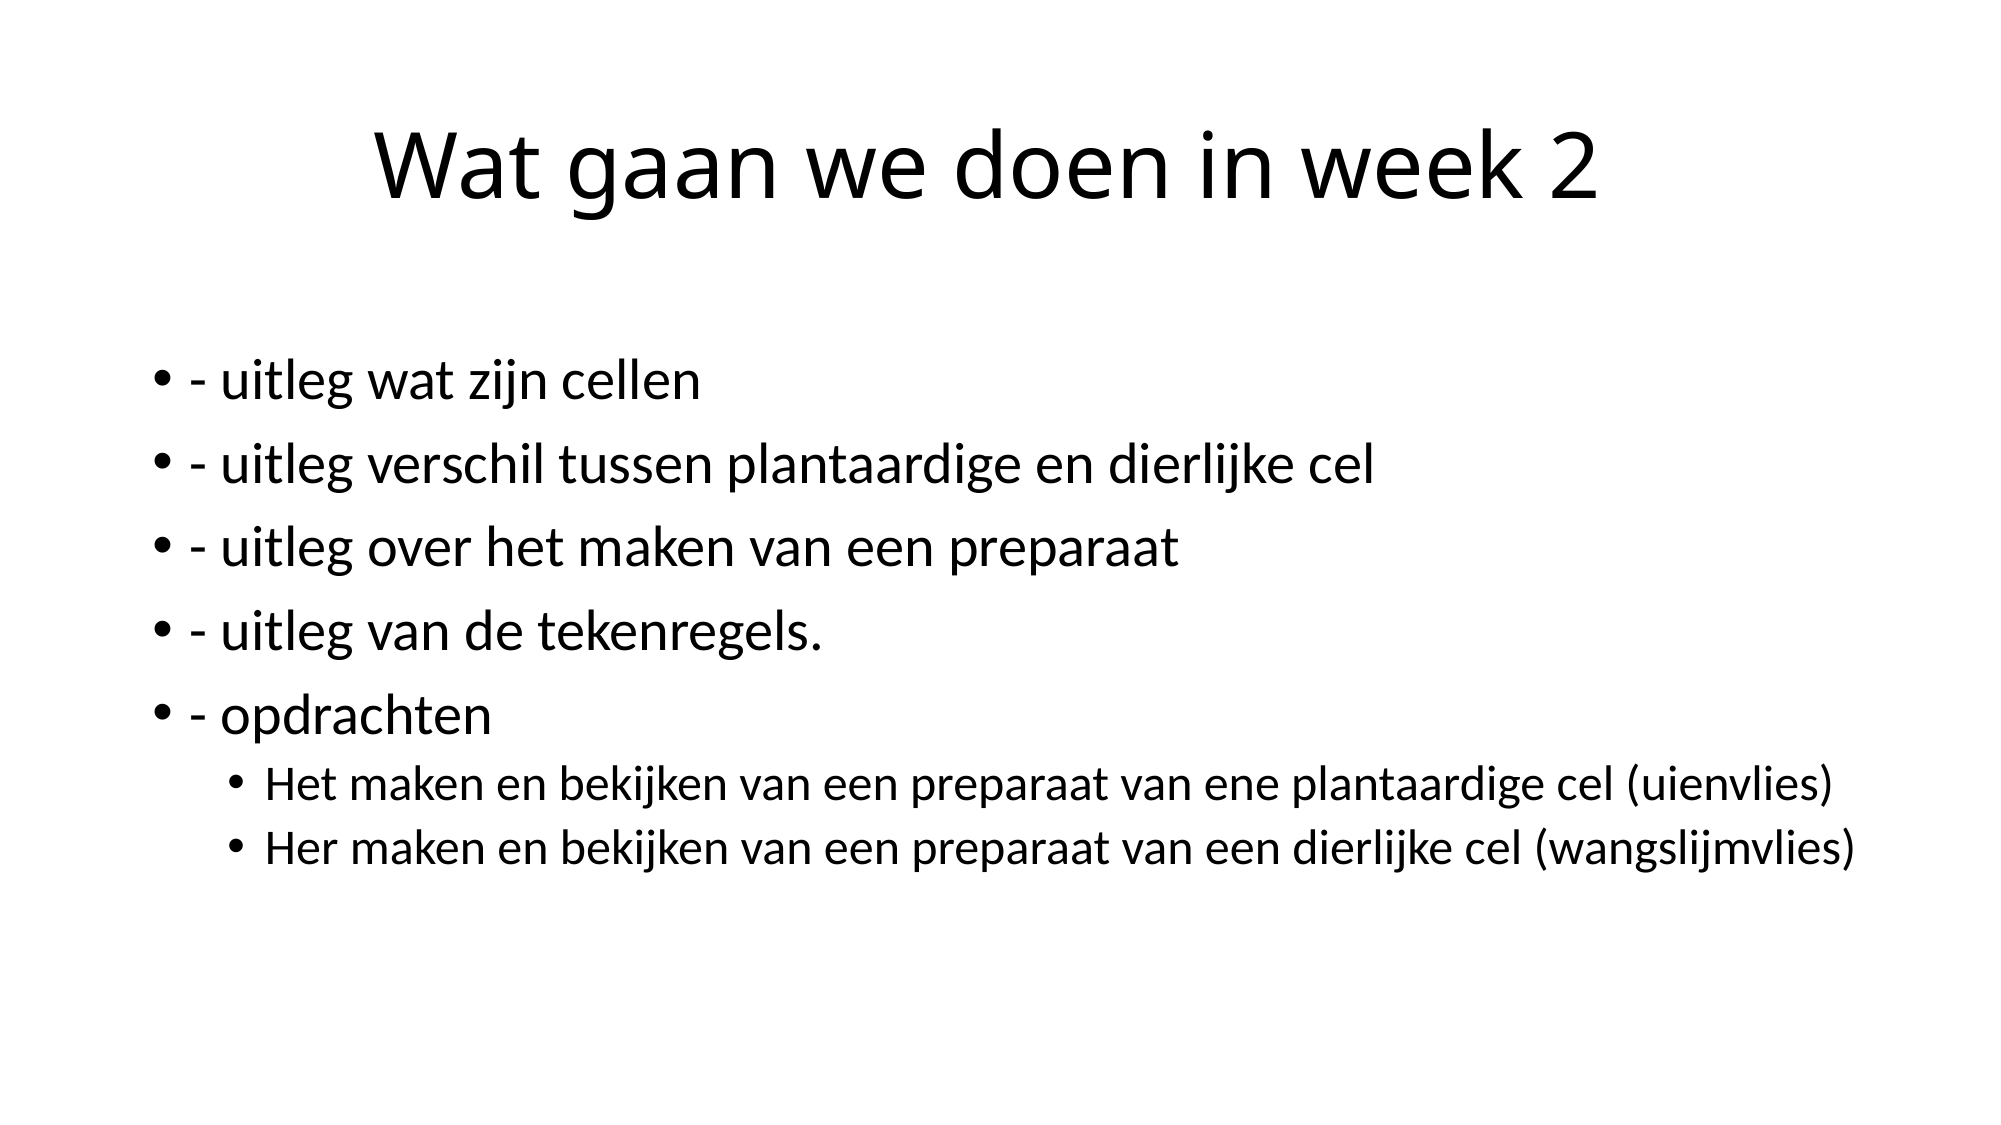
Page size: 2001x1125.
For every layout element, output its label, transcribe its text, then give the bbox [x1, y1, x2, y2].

title Wat gaan we doen in week 2 [137, 59, 1863, 250]
list - uitleg wat zijn cellen - uitleg verschil tussen plantaardige en dierlijke cel - uitleg over het maken van een preparaat - uitleg van de tekenregels. - opdrachten Het maken en bekijken van een preparaat van ene plantaardige cel (uienvlies) Her maken en bekijken van een preparaat van een dierlijke cel (wangslijmvlies) [137, 250, 1924, 965]
